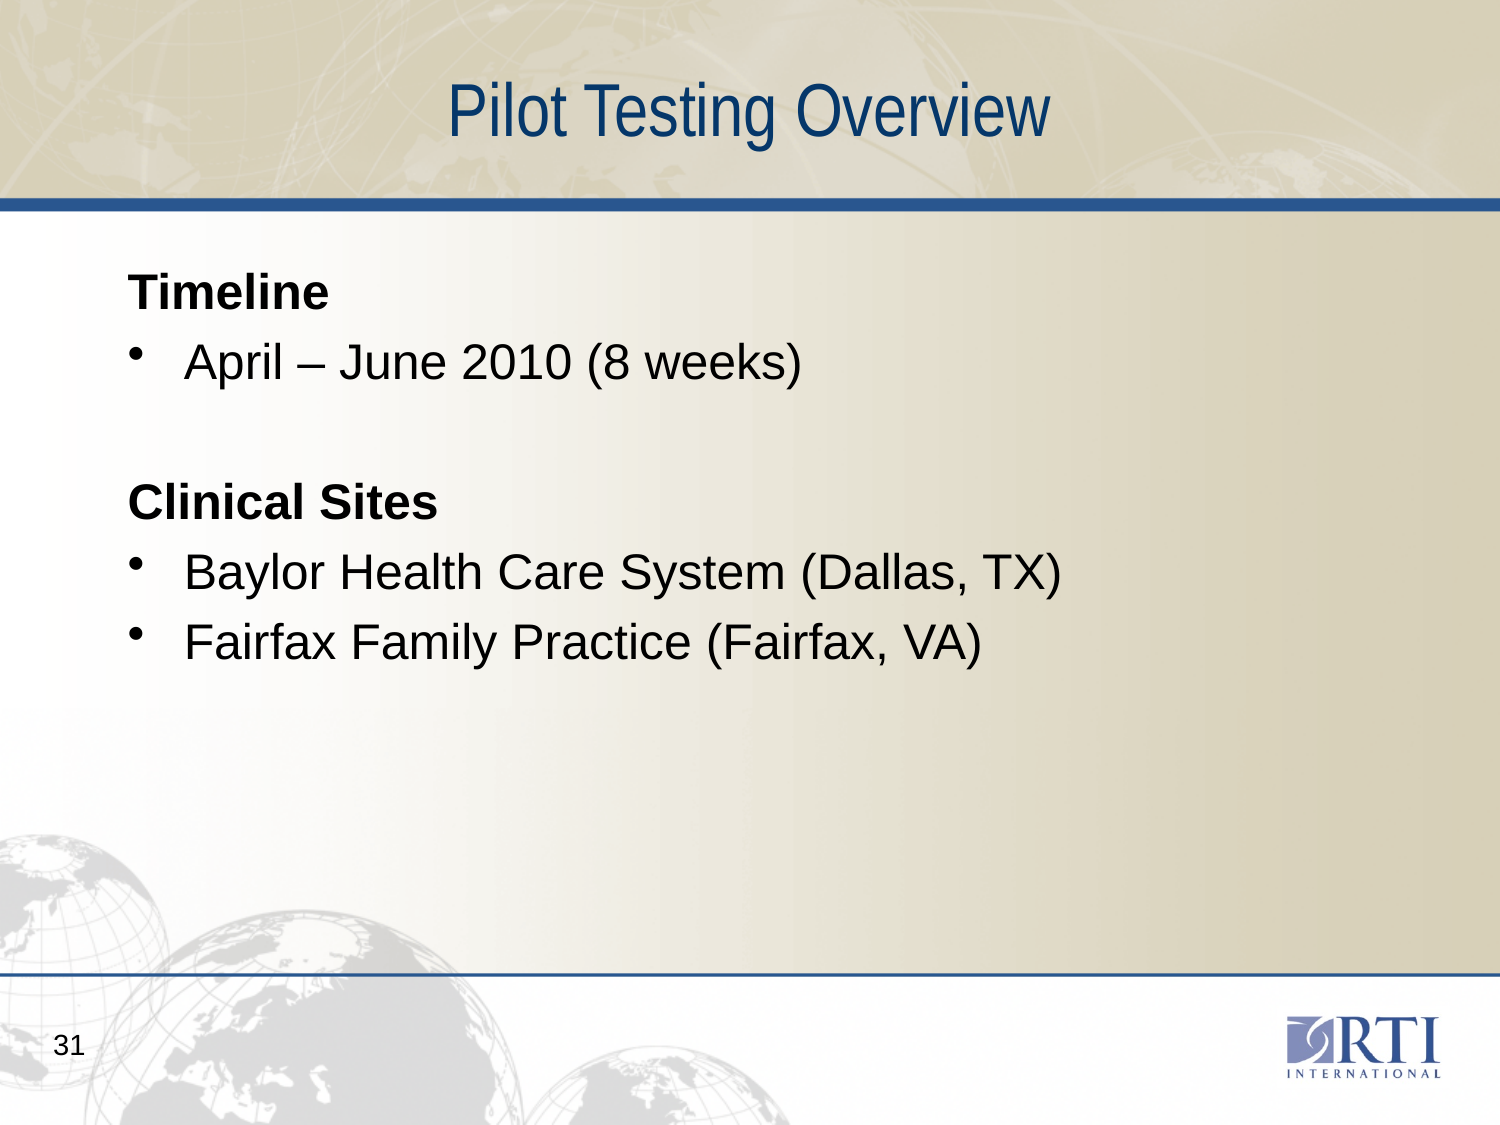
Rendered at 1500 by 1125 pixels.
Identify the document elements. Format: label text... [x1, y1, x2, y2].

picture [0, 0, 1500, 973]
title Pilot Testing Overview [112, 37, 1388, 176]
text_box 31 [38, 1018, 106, 1069]
picture [0, 977, 1500, 1125]
list Timeline April – June 2010 (8 weeks) Clinical Sites Baylor Health Care System (Dallas, TX) Fairfax Family Practice (Fairfax, VA) [112, 252, 1388, 966]
